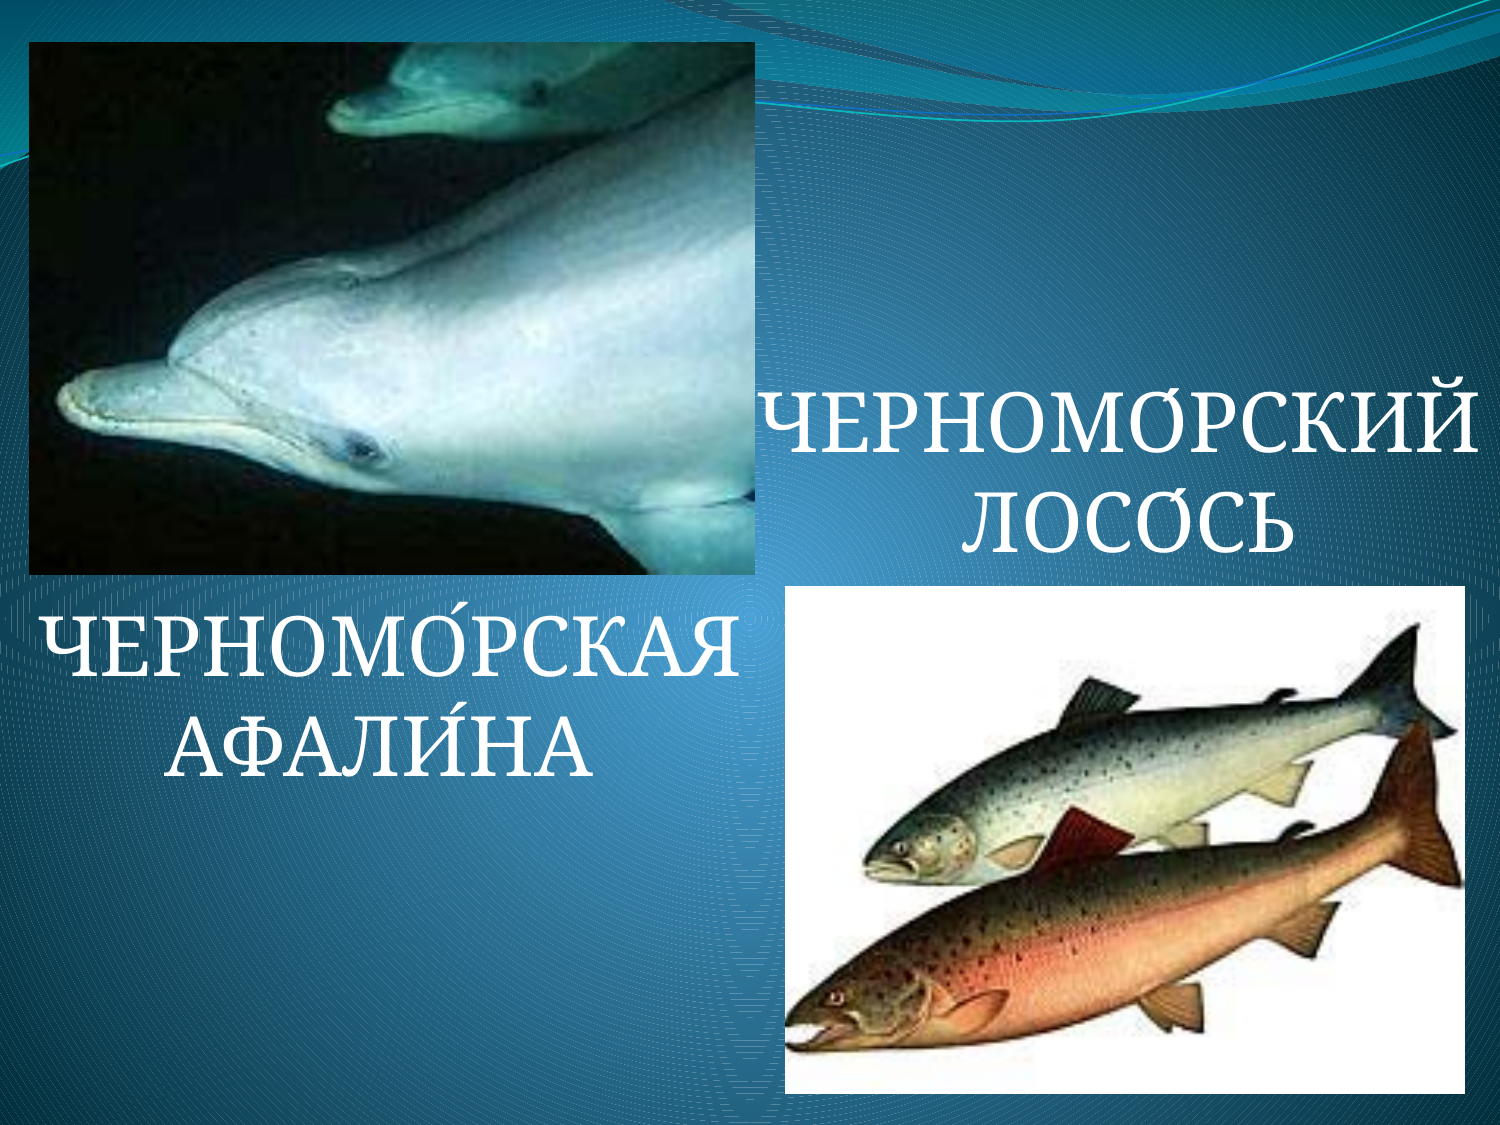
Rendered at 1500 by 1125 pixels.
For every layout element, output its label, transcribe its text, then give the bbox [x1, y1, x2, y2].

text_box ЧЕРНОМО́РСКИЙ ЛОСО́СЬ [760, 361, 1500, 577]
picture [29, 42, 755, 575]
list ЧЕРНОМО́РСКАЯ АФАЛИ́НА [29, 586, 751, 835]
picture [785, 585, 1465, 1095]
